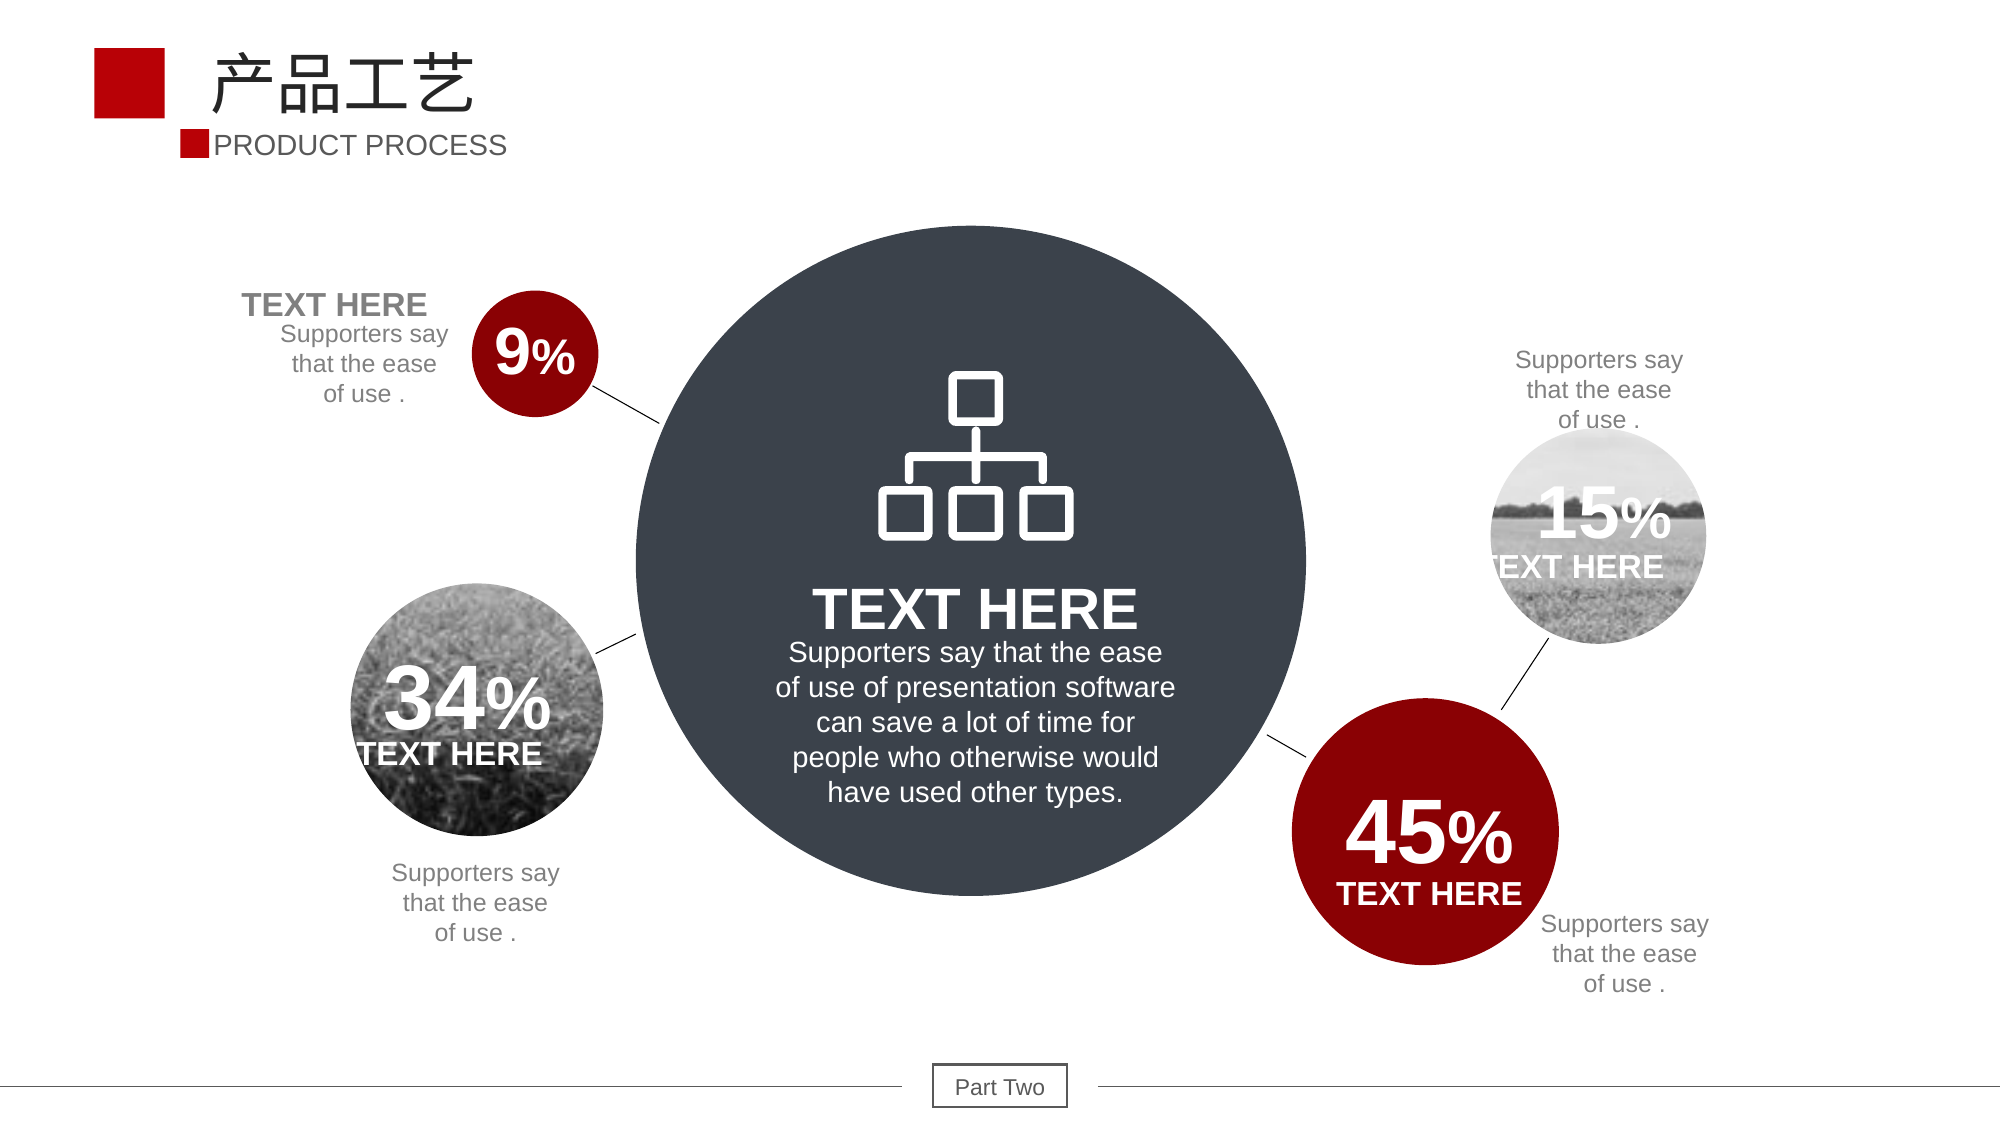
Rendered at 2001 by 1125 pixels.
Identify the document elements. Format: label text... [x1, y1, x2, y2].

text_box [635, 225, 1307, 896]
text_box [350, 583, 635, 837]
text_box Supporters say that the ease of use . [1498, 336, 1701, 428]
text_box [471, 290, 635, 424]
text_box PRODUCT PROCESS [198, 118, 523, 169]
text_box [93, 47, 166, 119]
text_box TEXT HERE [226, 276, 443, 331]
text_box Supporters say that the ease of use . [263, 310, 466, 416]
text_box 产品工艺 [195, 34, 732, 129]
text_box Supporters say that the ease of use . [374, 849, 577, 954]
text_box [1266, 698, 1559, 966]
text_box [1490, 428, 1707, 710]
text_box Supporters say that the ease of use . [1524, 900, 1726, 1005]
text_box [0, 1064, 2000, 1108]
text_box [179, 128, 198, 159]
